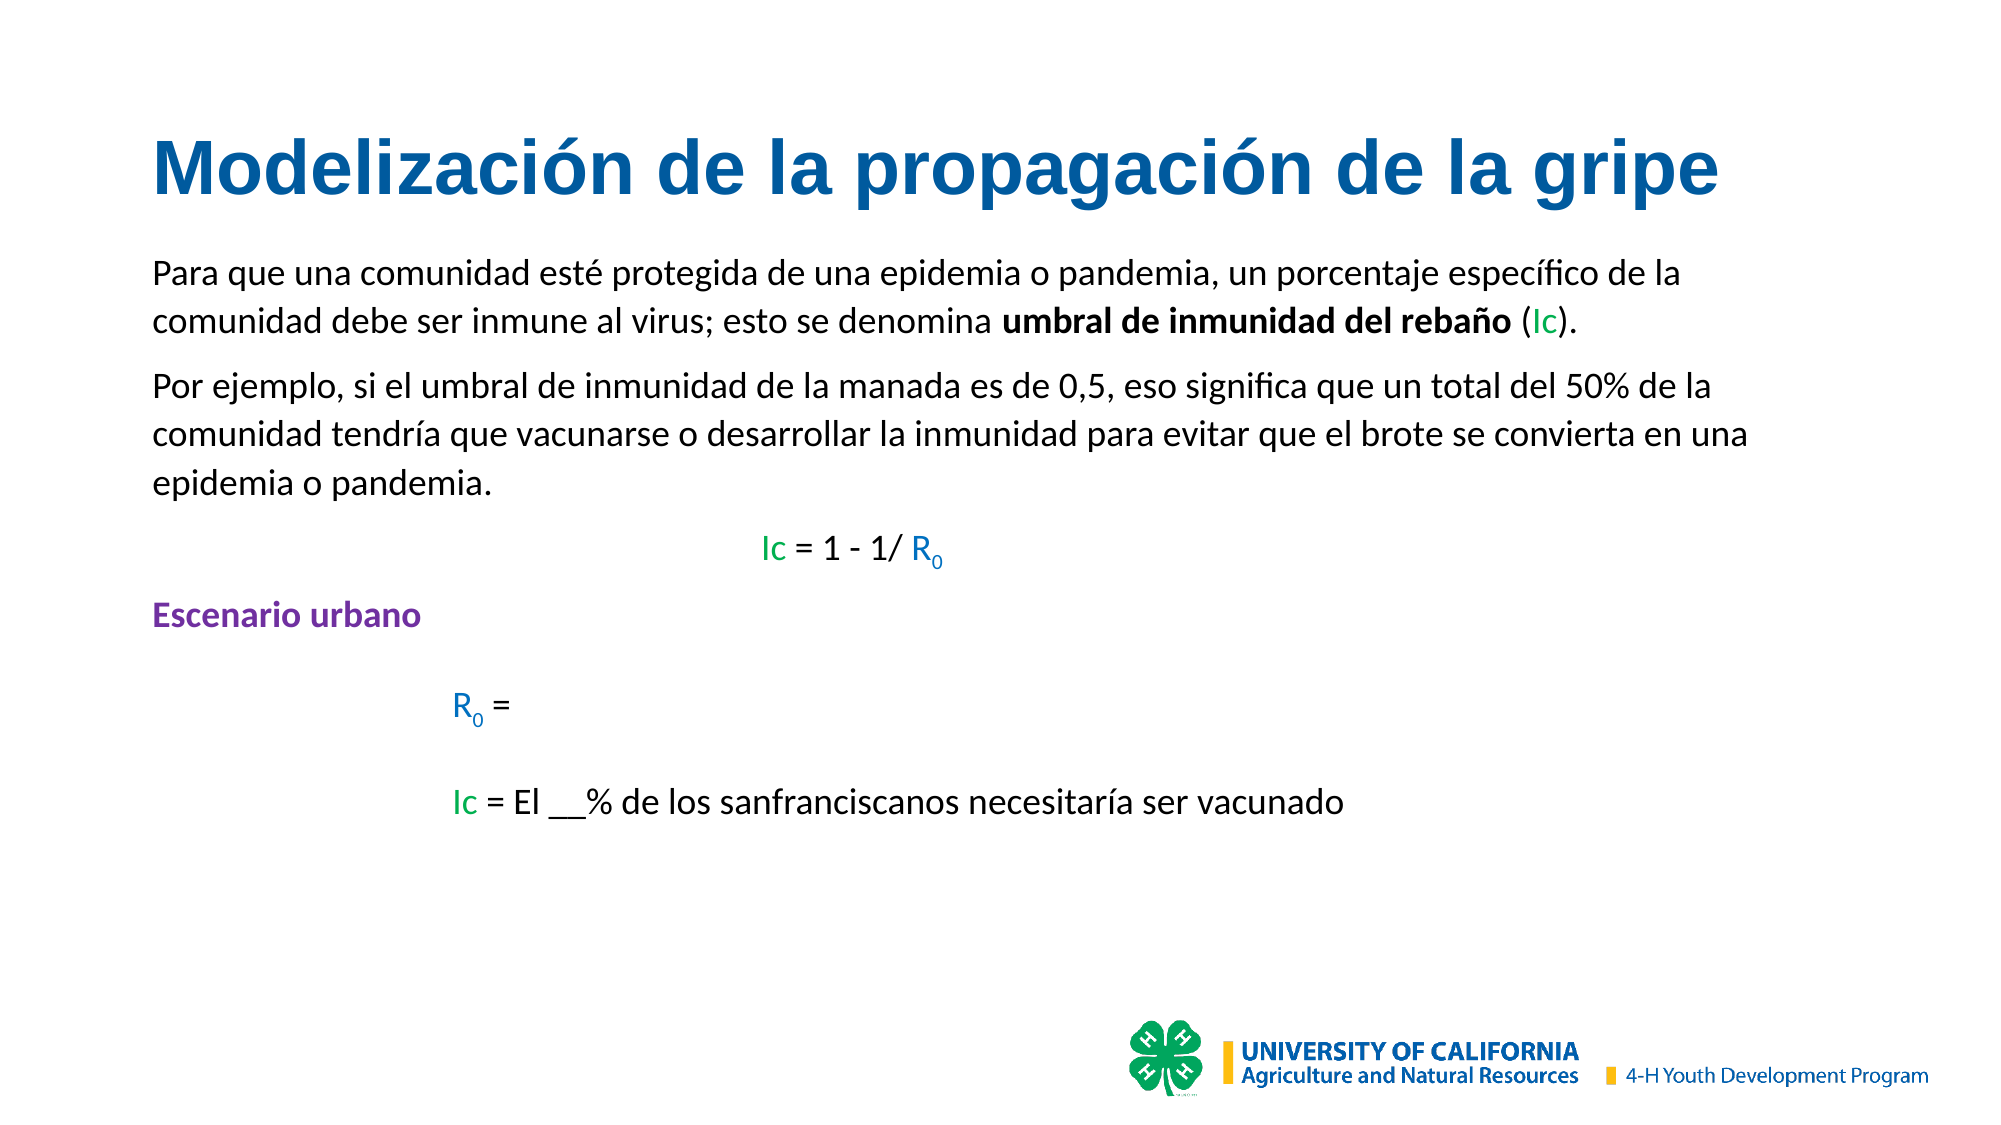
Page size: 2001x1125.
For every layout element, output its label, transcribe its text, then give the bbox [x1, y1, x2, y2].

picture [1125, 1014, 1935, 1100]
title Modelización de la propagación de la gripe [137, 120, 1863, 300]
text_box Para que una comunidad esté protegida de una epidemia o pandemia, un porcentaje específico de la comunidad debe ser inmune al virus; esto se denomina umbral de inmunidad del rebaño (Ic). Por ejemplo, si el umbral de inmunidad de la manada es de 0,5, eso significa que un total del 50% de la comunidad tendría que vacunarse o desarrollar la inmunidad para evitar que el brote se convierta en una epidemia o pandemia. Ic = 1 - 1/ R0 Escenario urbano R0 = Ic = El __% de los sanfranciscanos necesitaría ser vacunado [137, 237, 1824, 875]
